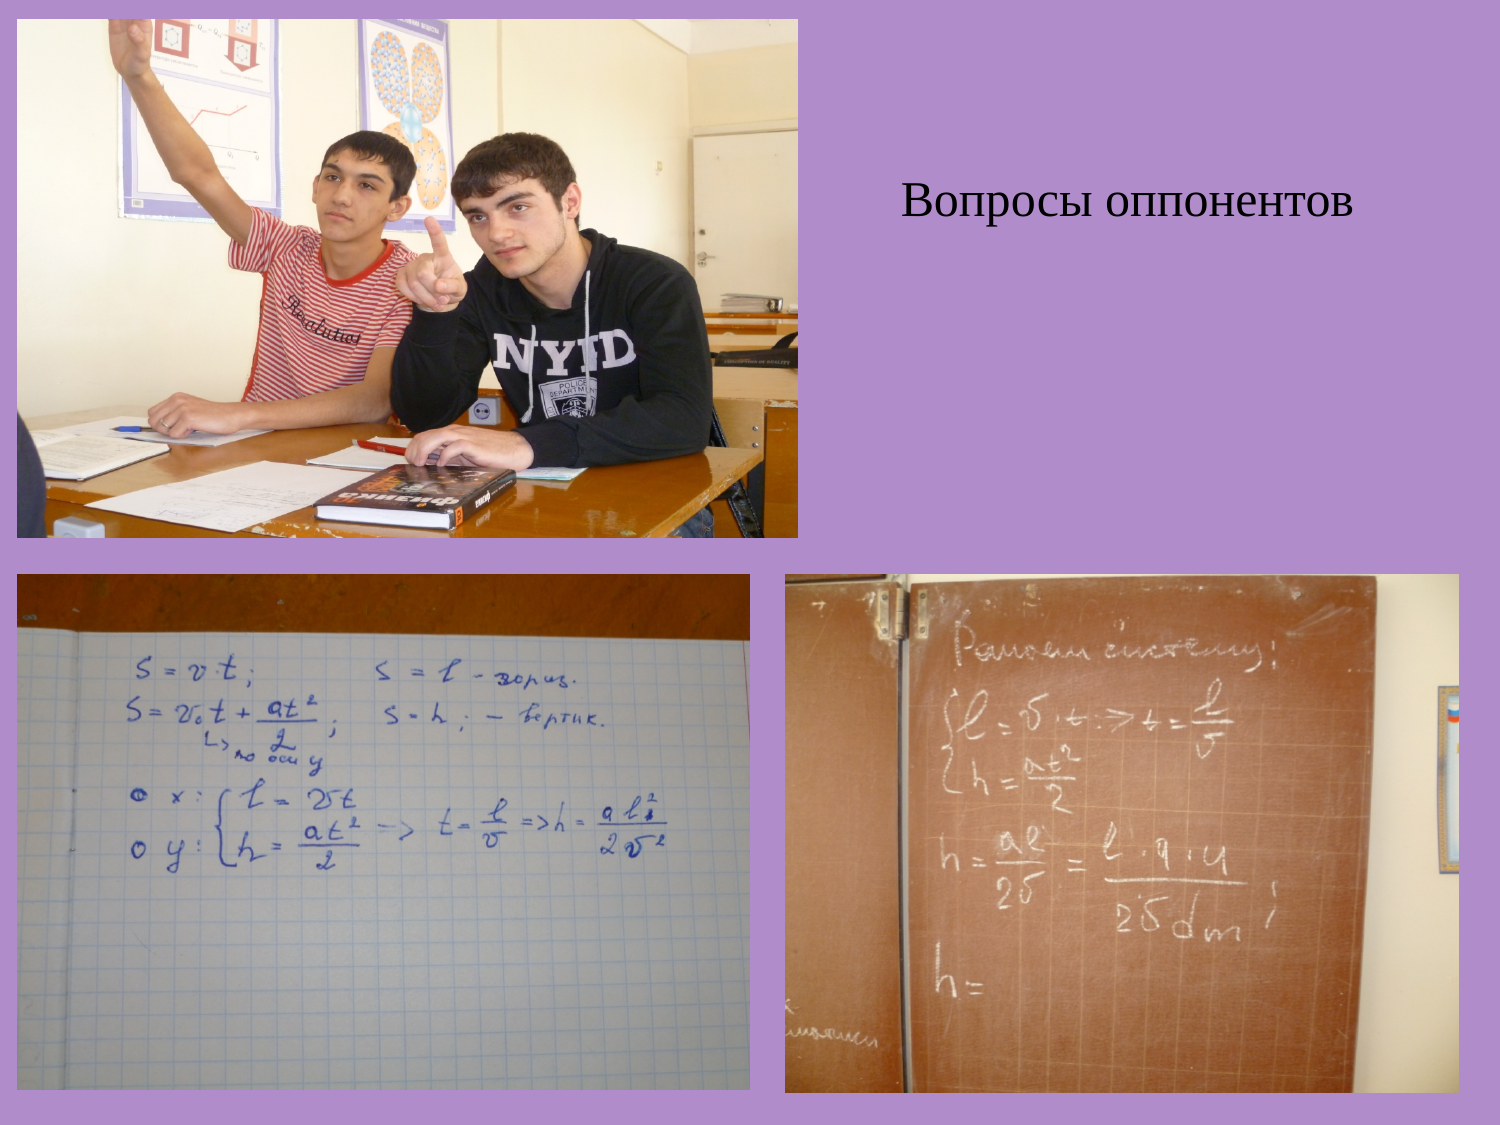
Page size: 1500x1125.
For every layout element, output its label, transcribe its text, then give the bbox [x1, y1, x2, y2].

picture [785, 573, 1459, 1094]
list Вопросы оппонентов [799, 19, 1471, 539]
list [17, 18, 798, 538]
picture [17, 574, 751, 1090]
